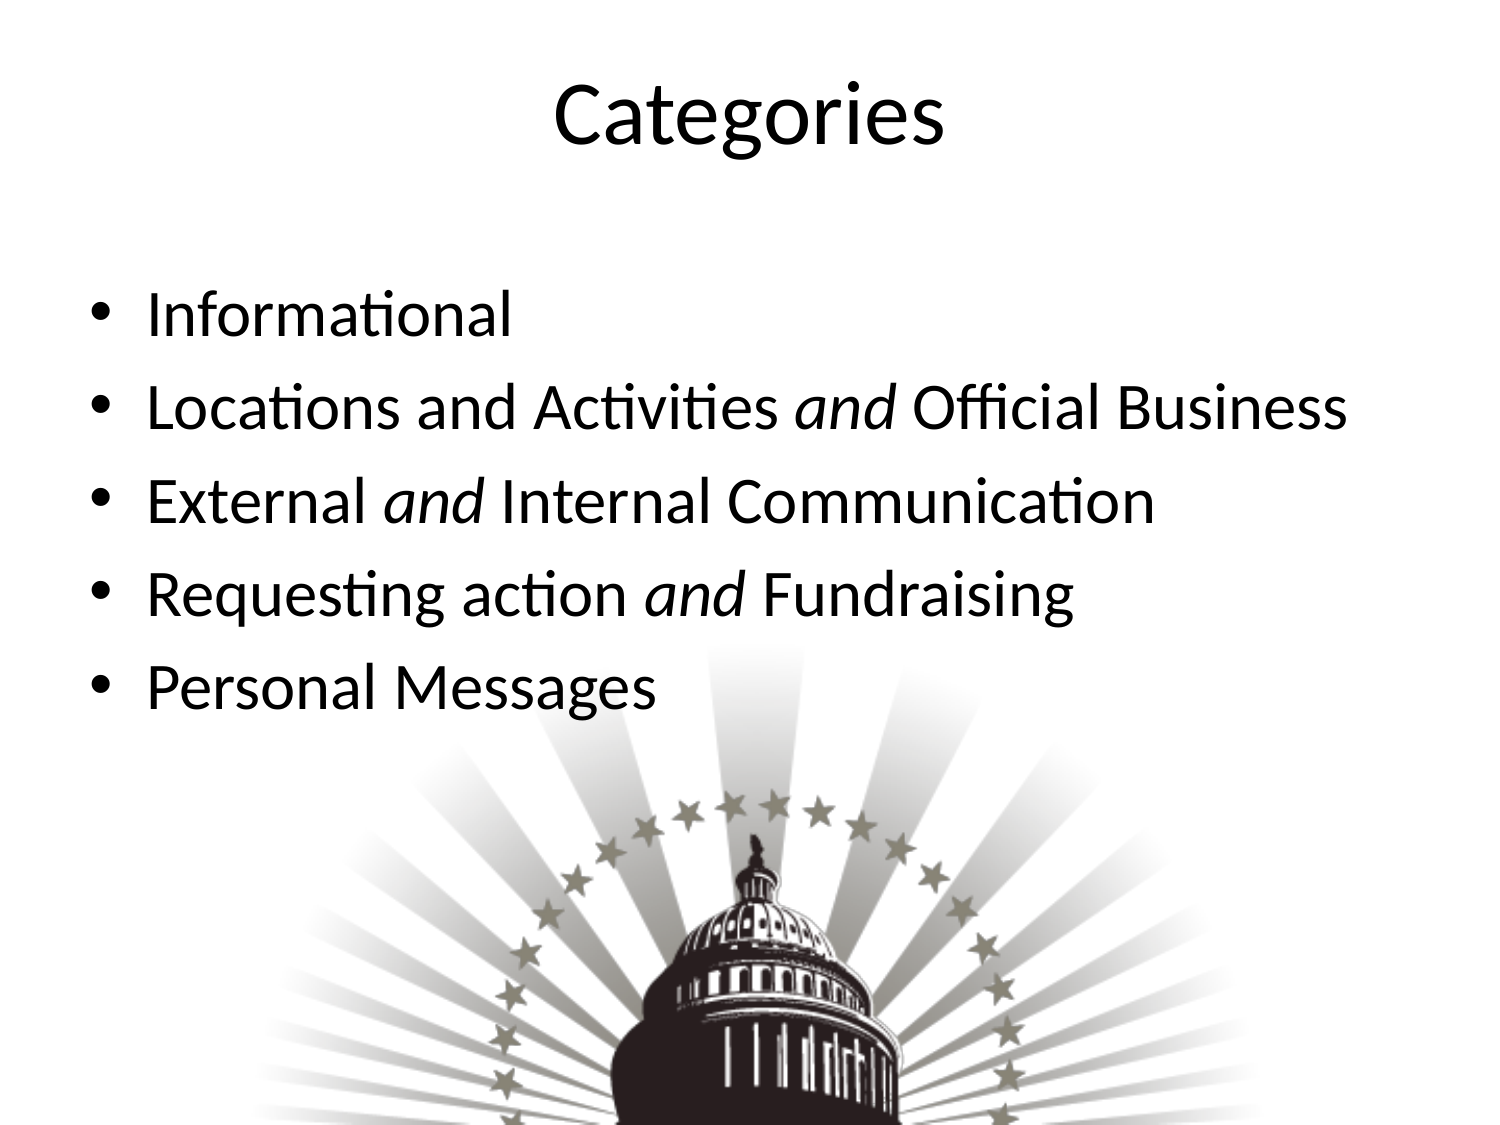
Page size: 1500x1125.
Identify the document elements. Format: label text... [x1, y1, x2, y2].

title Categories [75, 45, 1425, 233]
list Informational Locations and Activities and Official Business External and Internal Communication Requesting action and Fundraising Personal Messages [75, 262, 1425, 1005]
picture [198, 603, 1302, 1125]
